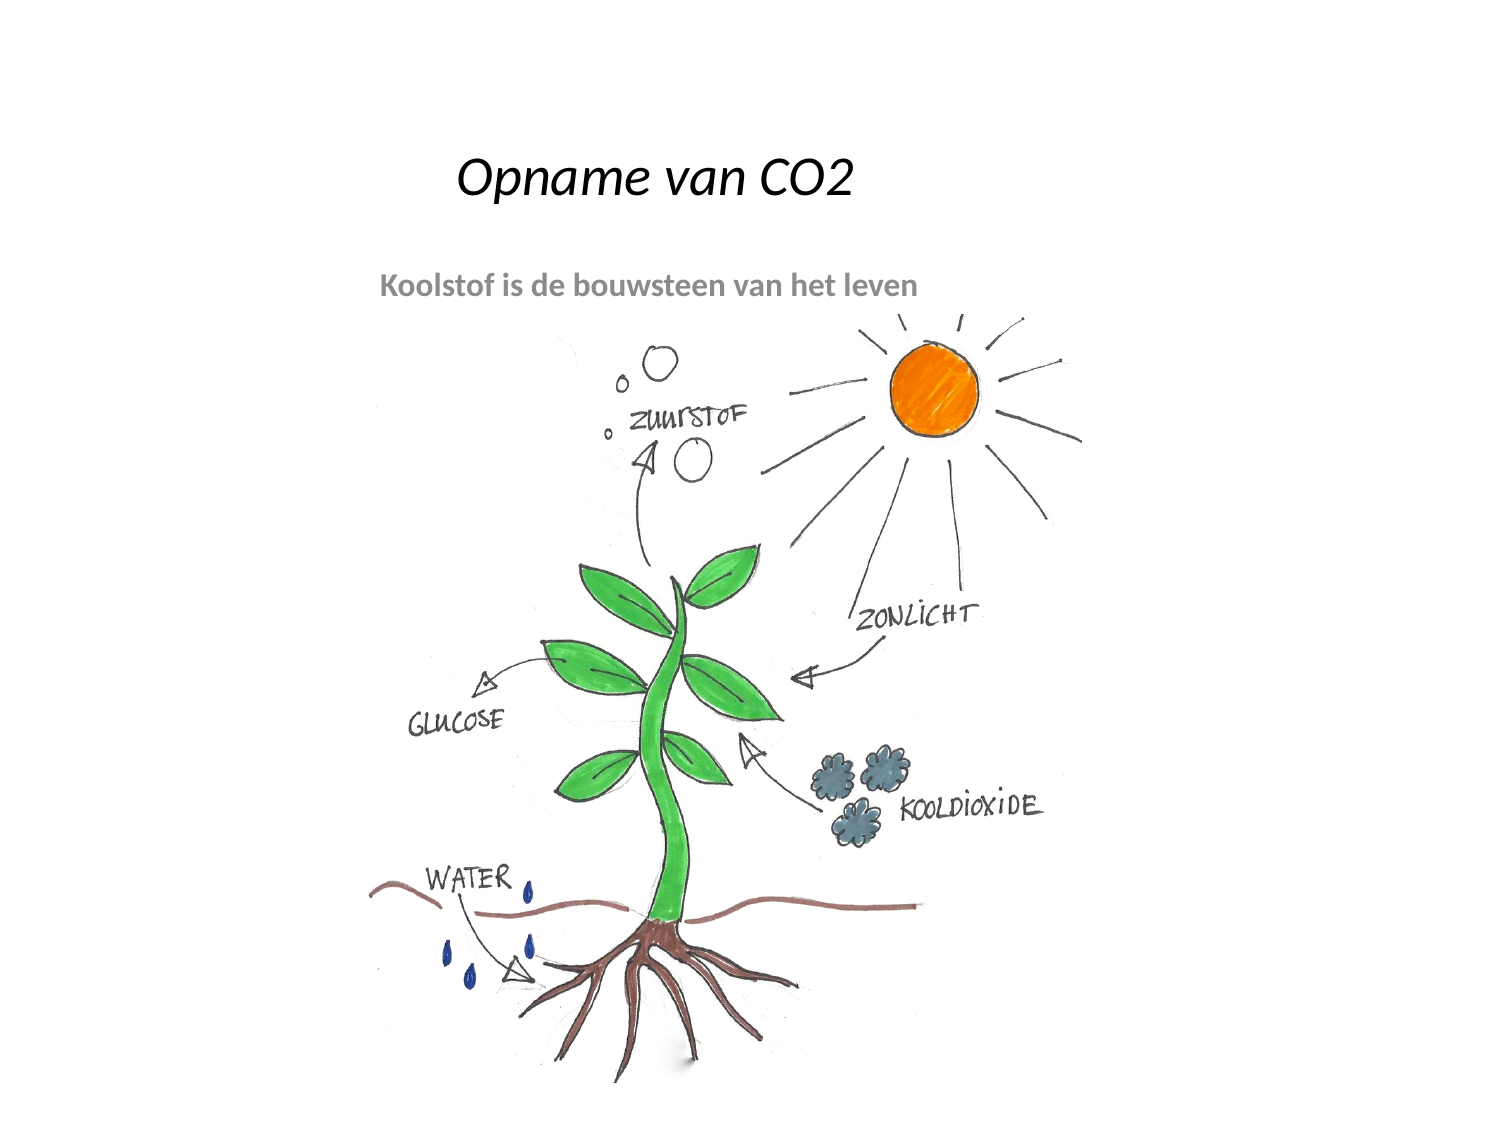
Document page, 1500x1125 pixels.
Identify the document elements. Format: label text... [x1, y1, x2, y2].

title Opname van CO2 [112, 101, 1199, 244]
subtitle Koolstof is de bouwsteen van het leven [64, 255, 1235, 882]
picture [312, 314, 1082, 1084]
